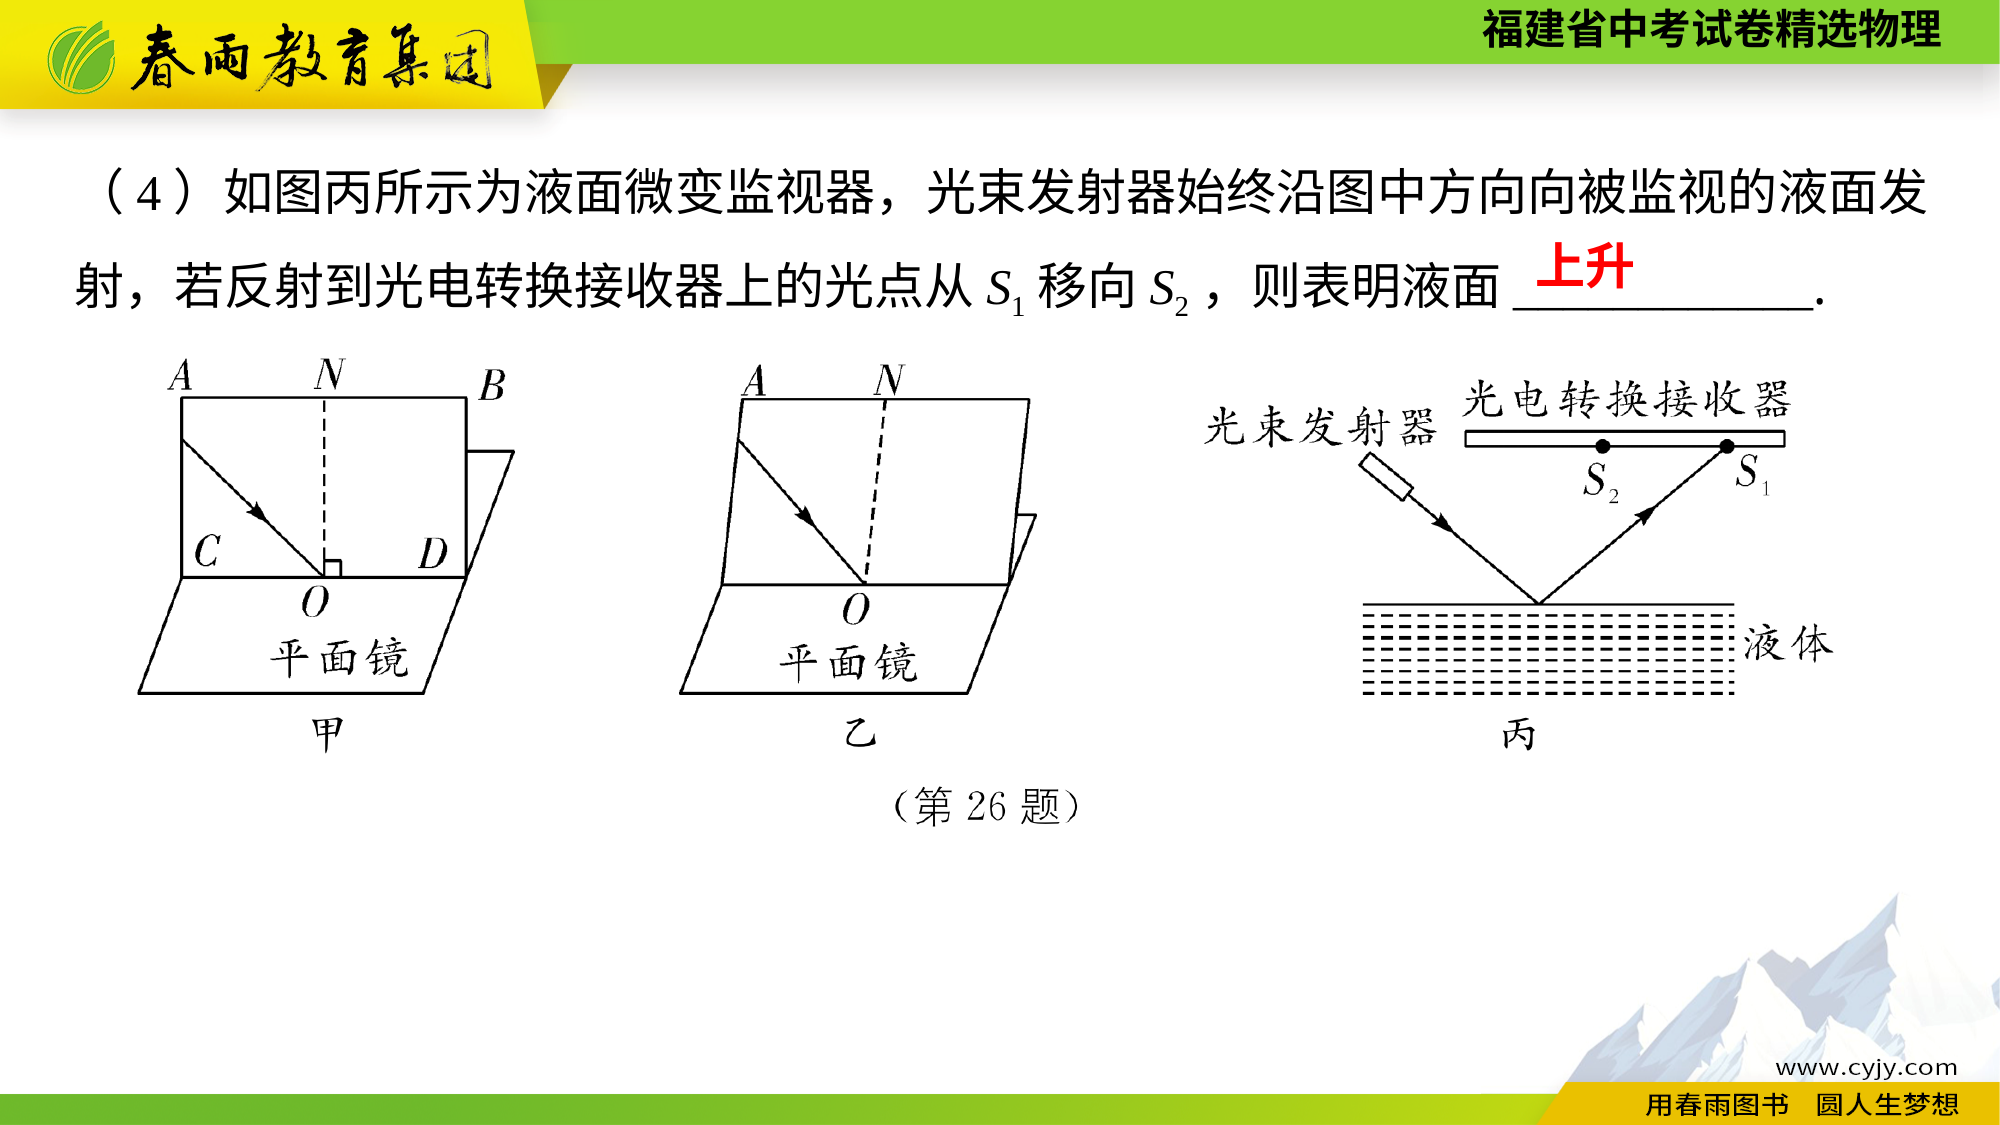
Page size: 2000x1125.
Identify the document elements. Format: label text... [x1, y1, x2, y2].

list （4）如图丙所示为液面微变监视器，光束发射器始终沿图中方向向被监视的液面发射，若反射到光电转换接收器上的光点从S1移向S2，则表明液面____________. [59, 122, 1944, 308]
text_box 上升 [1520, 226, 1701, 302]
picture [0, 0, 2000, 1125]
